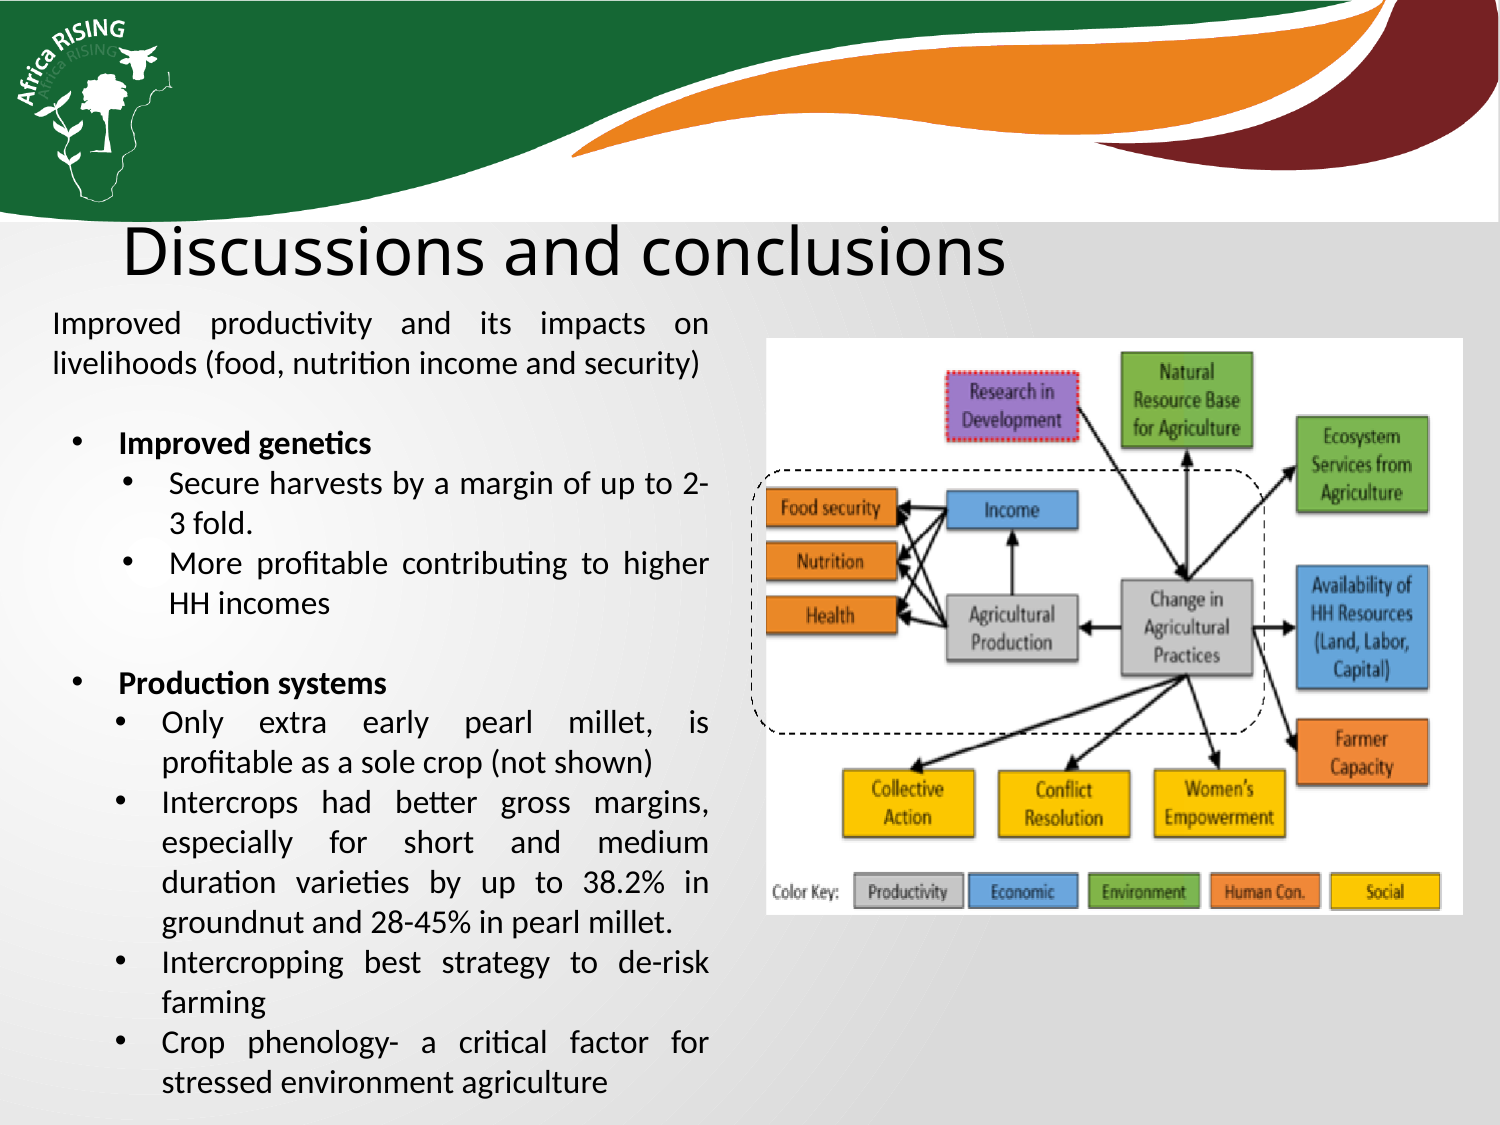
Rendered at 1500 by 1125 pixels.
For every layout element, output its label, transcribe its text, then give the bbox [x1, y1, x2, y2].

picture [0, 0, 1499, 222]
list Discussions and conclusions [87, 201, 1363, 339]
picture [749, 338, 1463, 917]
text_box Improved productivity and its impacts on livelihoods (food, nutrition income and security) Improved genetics Secure harvests by a margin of up to 2-3 fold. More profitable contributing to higher HH incomes Production systems Only extra early pearl millet, is profitable as a sole crop (not shown) Intercrops had better gross margins, especially for short and medium duration varieties by up to 38.2% in groundnut and 28-45% in pearl millet. Intercropping best strategy to de-risk farming Crop phenology- a critical factor for stressed environment agriculture [37, 294, 725, 1108]
